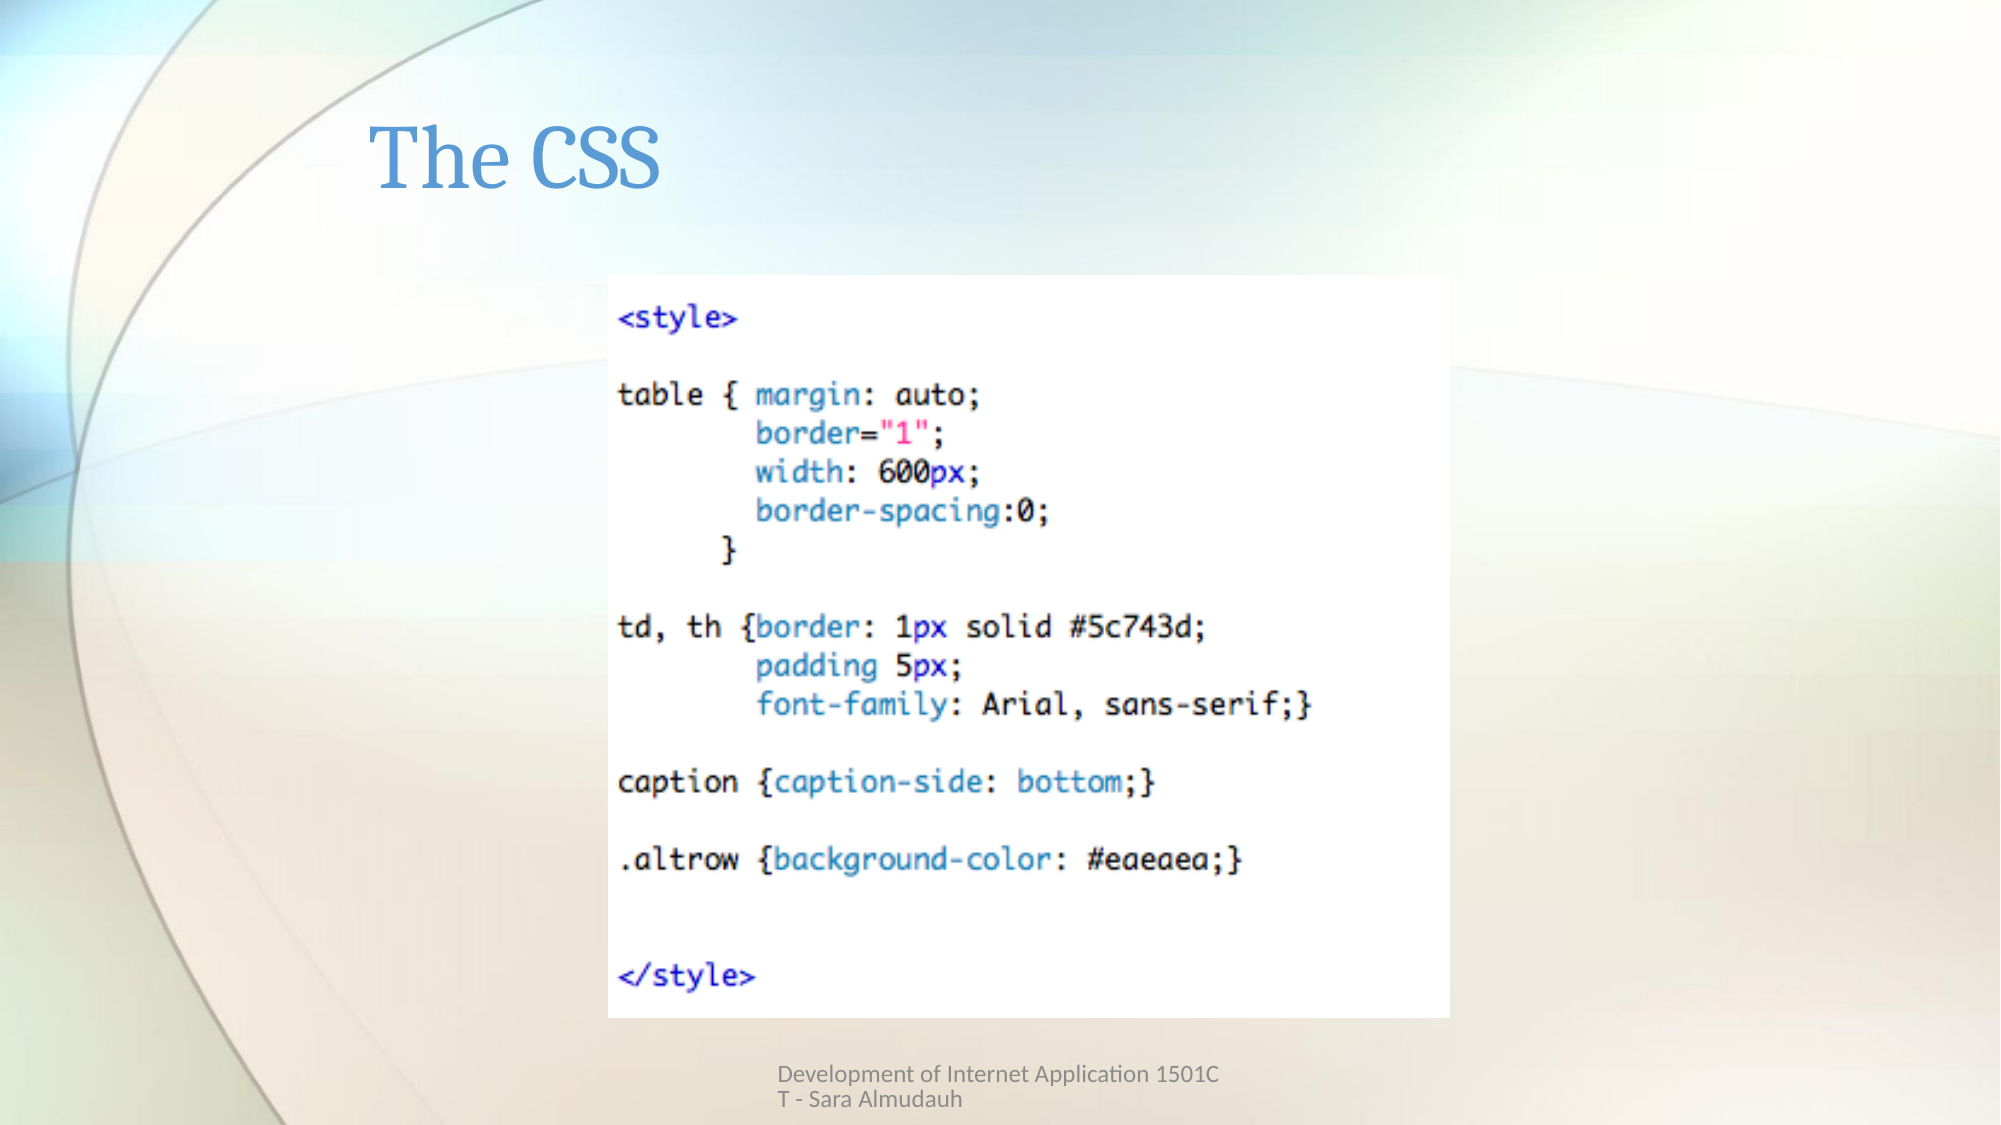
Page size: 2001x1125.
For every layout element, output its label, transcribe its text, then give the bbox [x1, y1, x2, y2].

title The CSS [353, 57, 1704, 246]
footer Development of Internet Application 1501CT - Sara Almudauh [762, 1042, 1238, 1103]
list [353, 274, 1705, 1018]
picture [0, 0, 2001, 1125]
